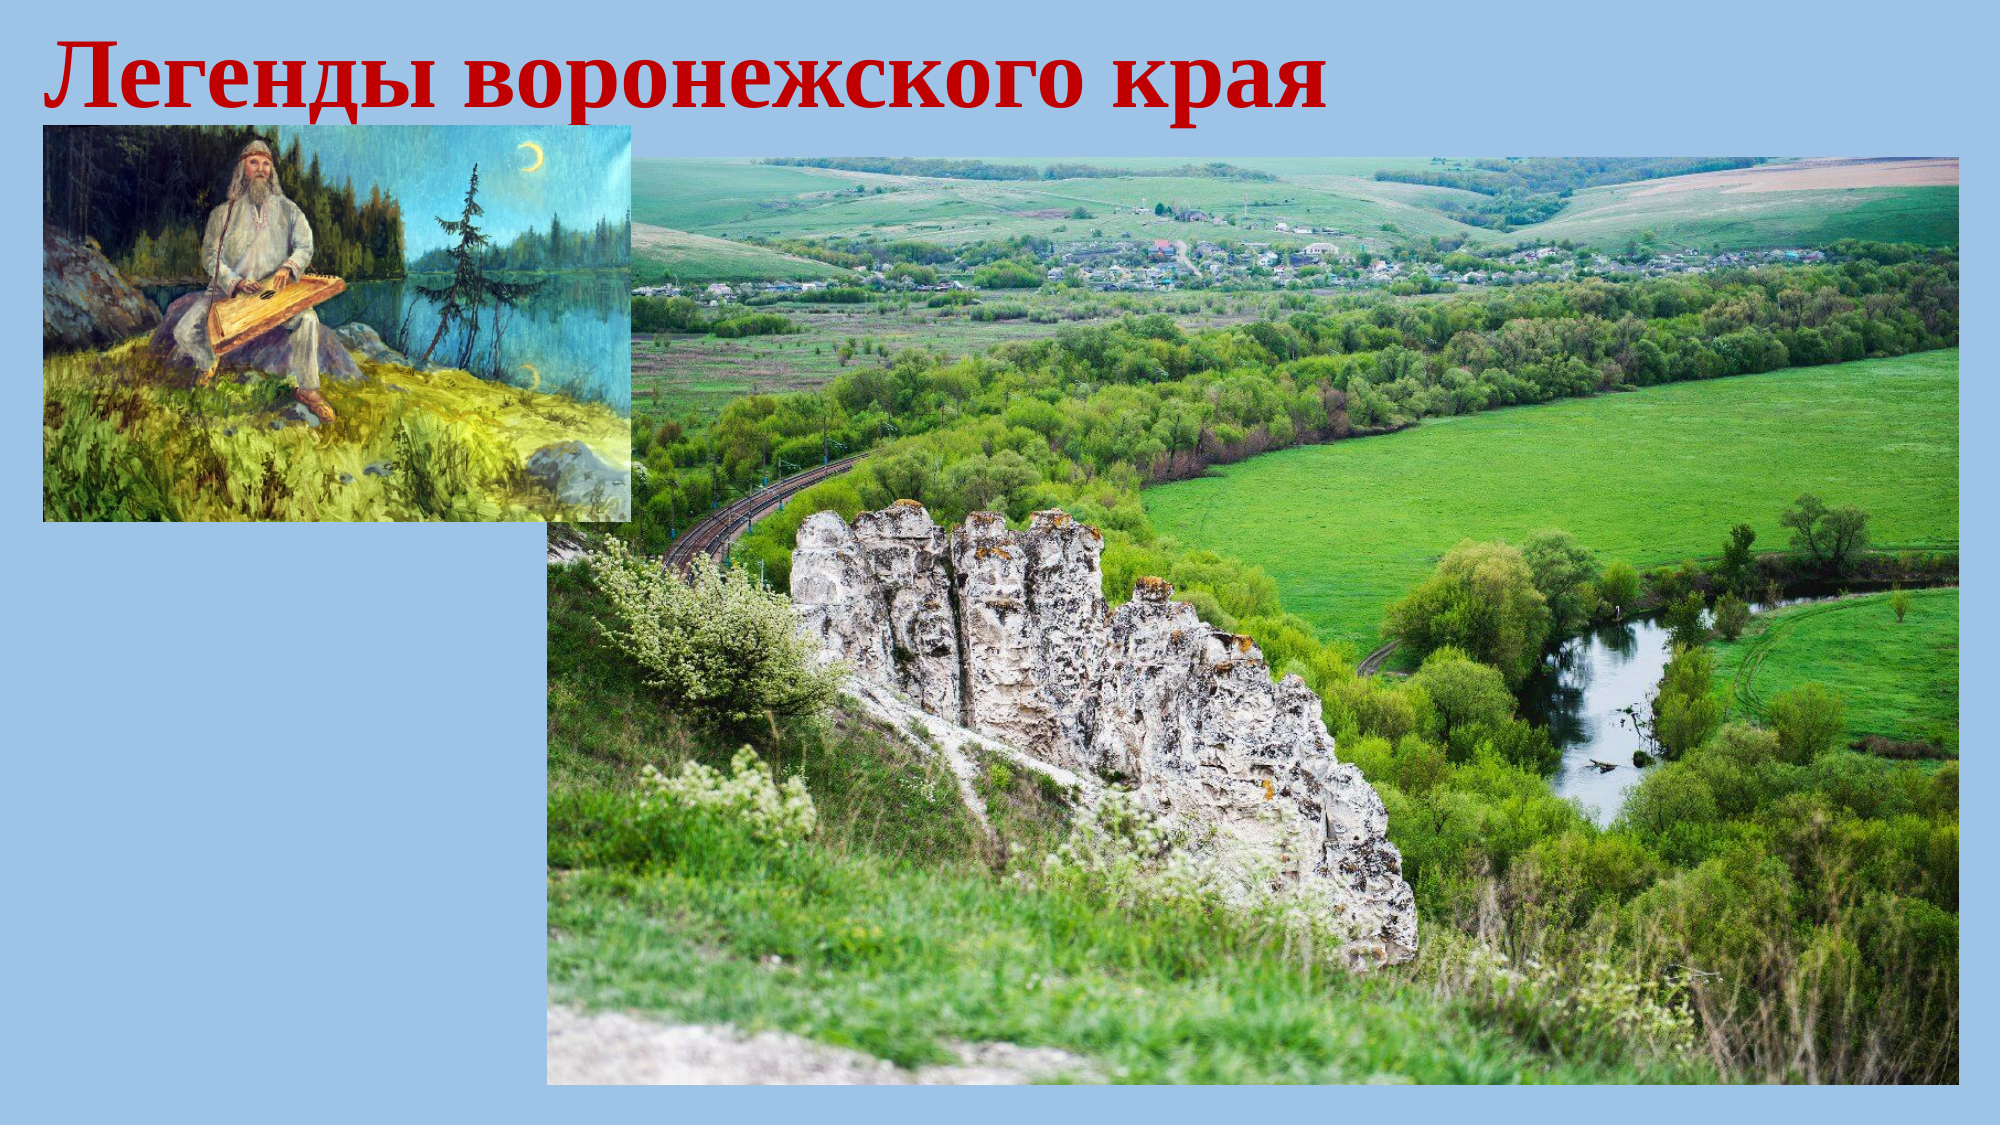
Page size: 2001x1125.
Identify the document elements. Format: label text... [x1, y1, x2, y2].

picture [43, 125, 1959, 1085]
text_box Легенды воронежского края [29, 0, 2000, 135]
